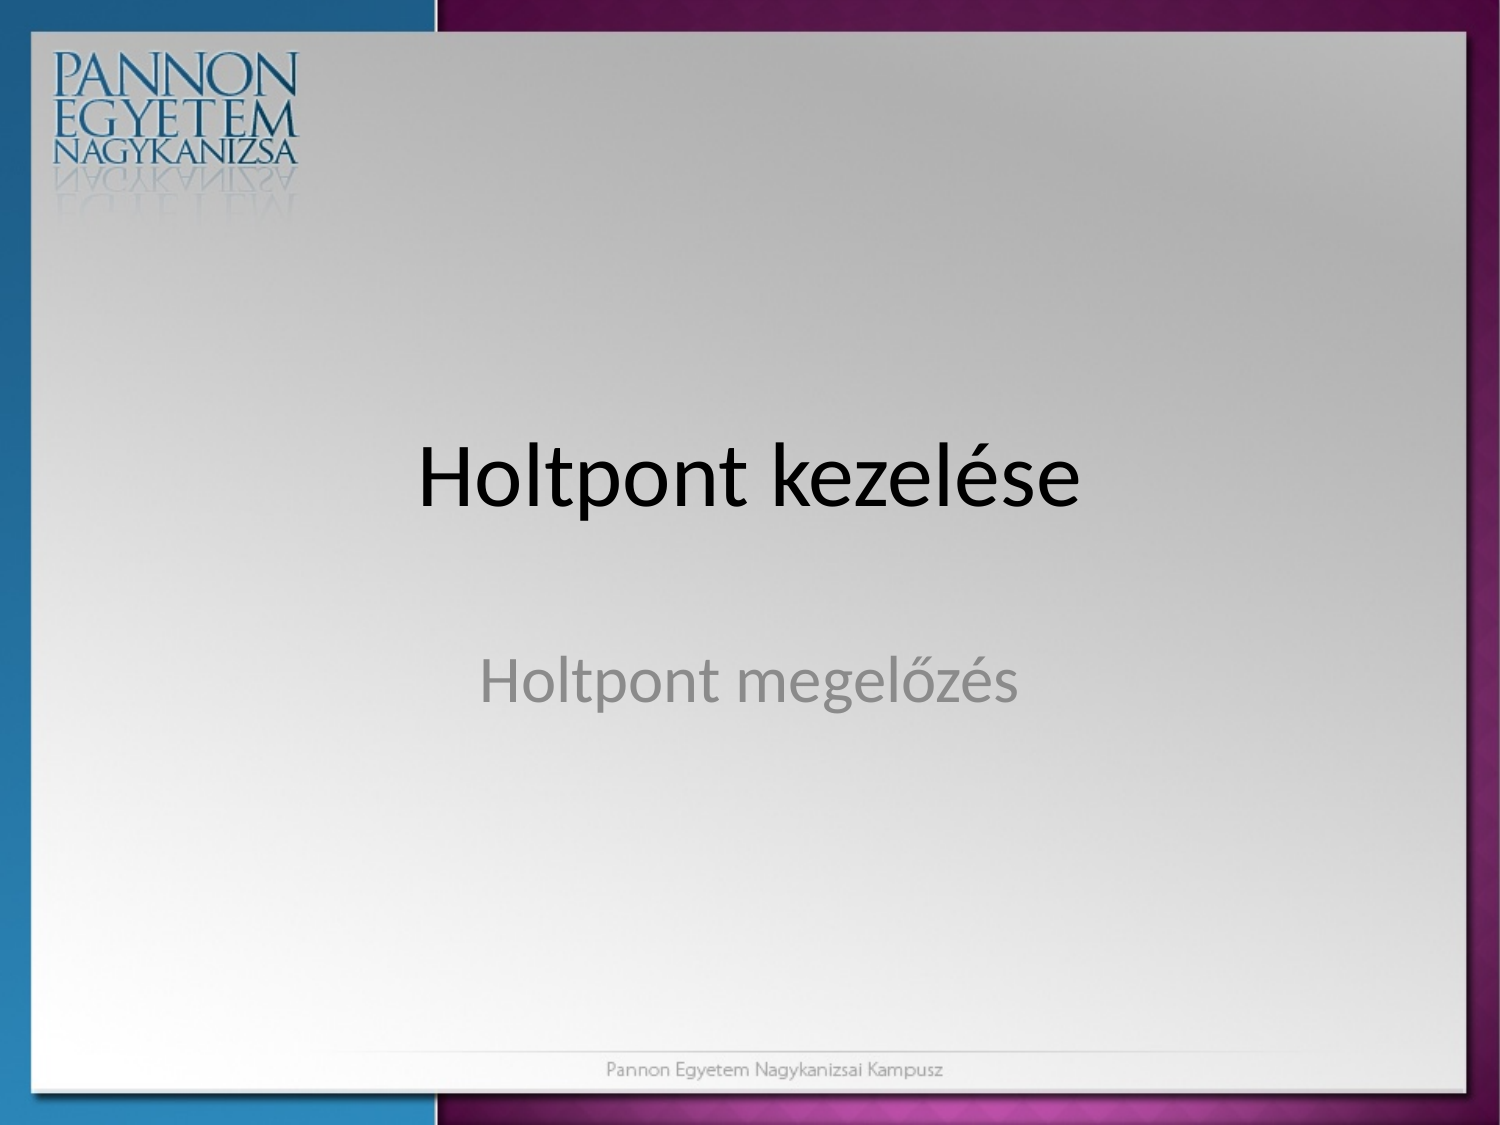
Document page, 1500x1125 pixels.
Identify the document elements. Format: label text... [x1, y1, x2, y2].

subtitle Holtpont megelőzés [225, 637, 1275, 925]
picture [0, 0, 1500, 1125]
title Holtpont kezelése [112, 349, 1388, 591]
